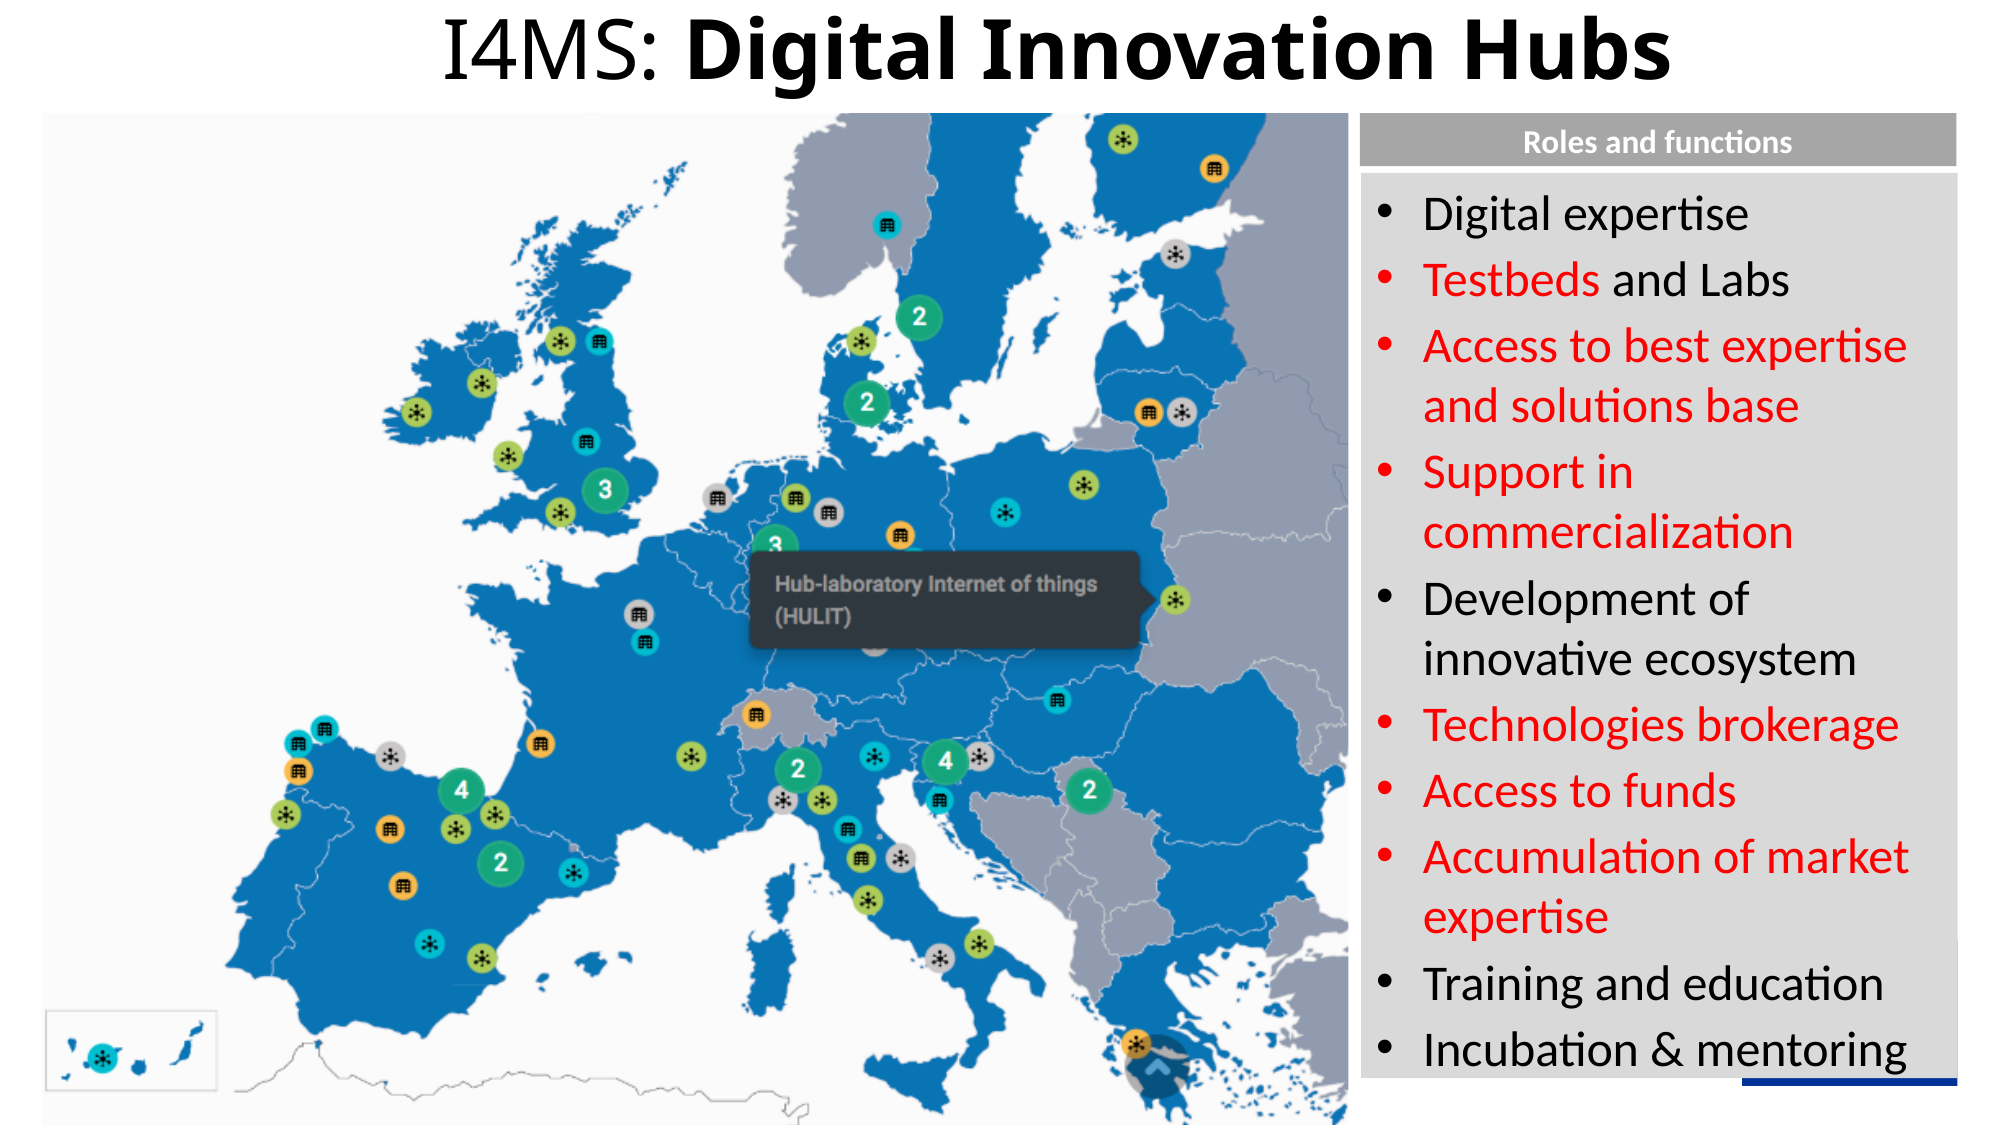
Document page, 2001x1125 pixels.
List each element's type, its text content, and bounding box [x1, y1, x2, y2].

text_box I4MS: Digital Innovation Hubs [137, 0, 1979, 167]
picture [1742, 1079, 1958, 1086]
picture [0, 113, 1349, 1125]
text_box Digital expertise Testbeds and Labs Access to best expertise and solutions base Support in commercialization Development of innovative ecosystem Technologies brokerage Access to funds Accumulation of market expertise Training and education Incubation & mentoring [1360, 172, 1959, 1079]
text_box Roles and functions [1359, 112, 1957, 167]
